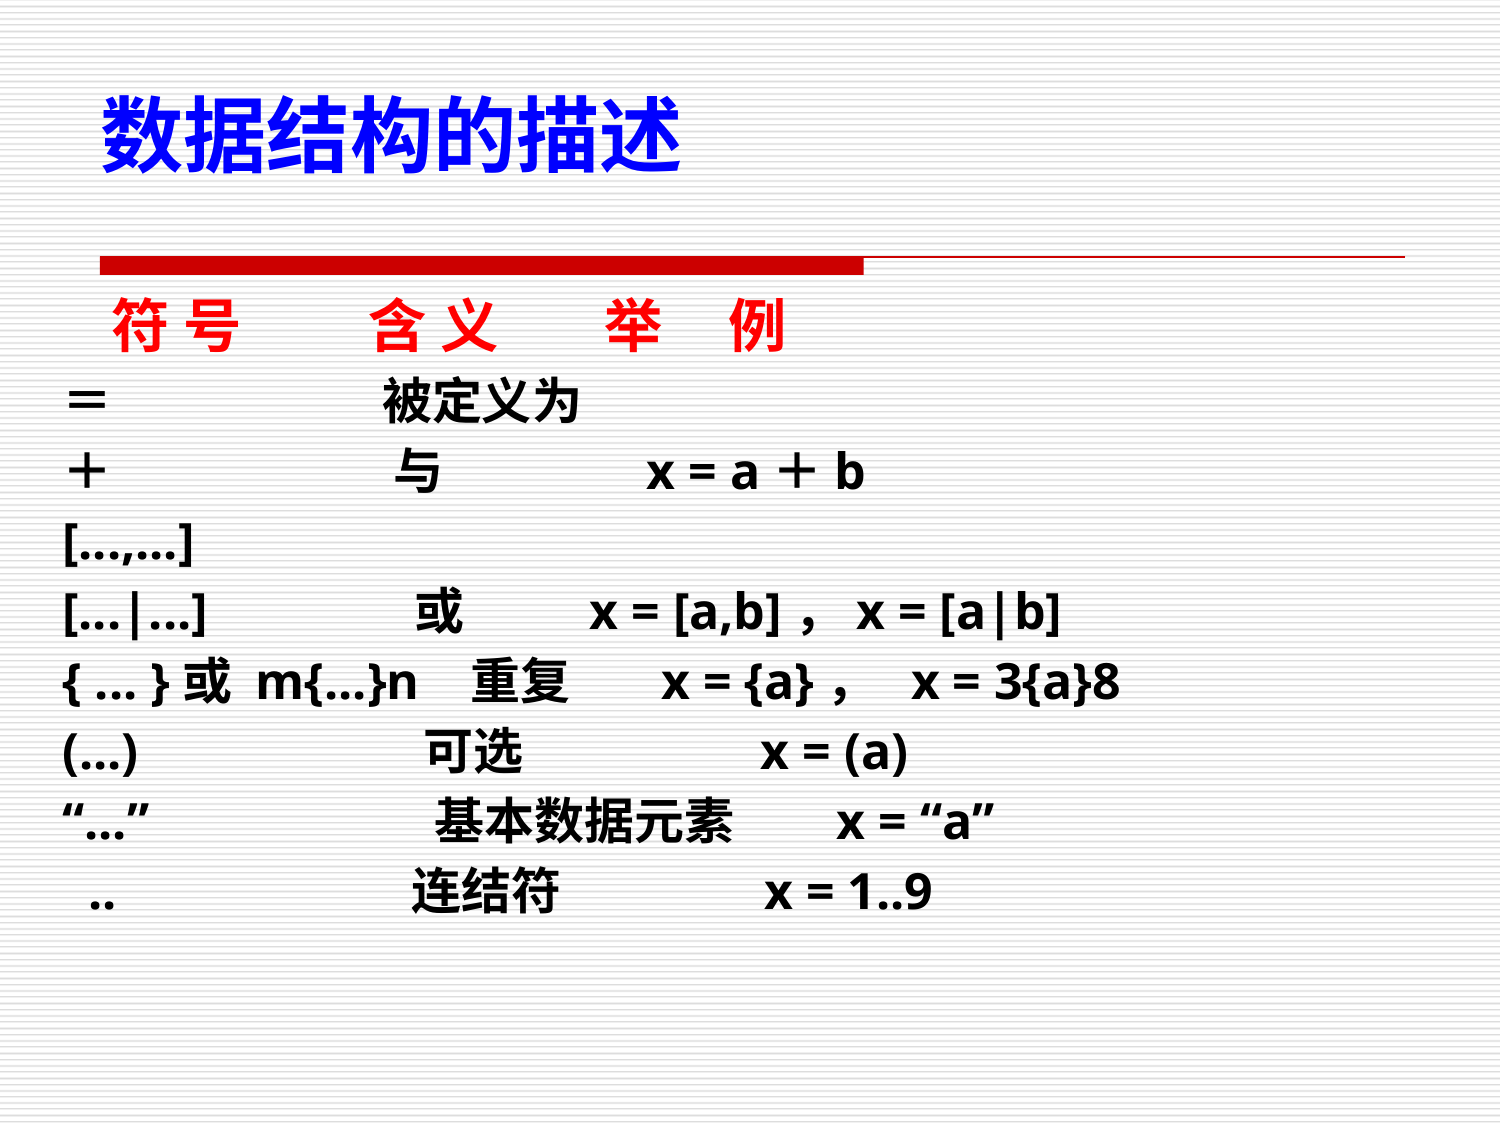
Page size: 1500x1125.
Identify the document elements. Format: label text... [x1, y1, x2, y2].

text_box 符 号 含 义 举 例 ＝ 被定义为 ＋ 与 x = a＋b [...,...] [...|...] 或 x = [a,b]，x = [a|b] { ... }或 m{...}n 重复 x = {a}， x = 3{a}8 (...) 可选 x = (a) “...” 基本数据元素 x = “a” .. 连结符 x = 1..9 [47, 281, 1500, 1125]
text_box 数据结构的描述 [85, 82, 1086, 183]
picture [0, 0, 1500, 1125]
